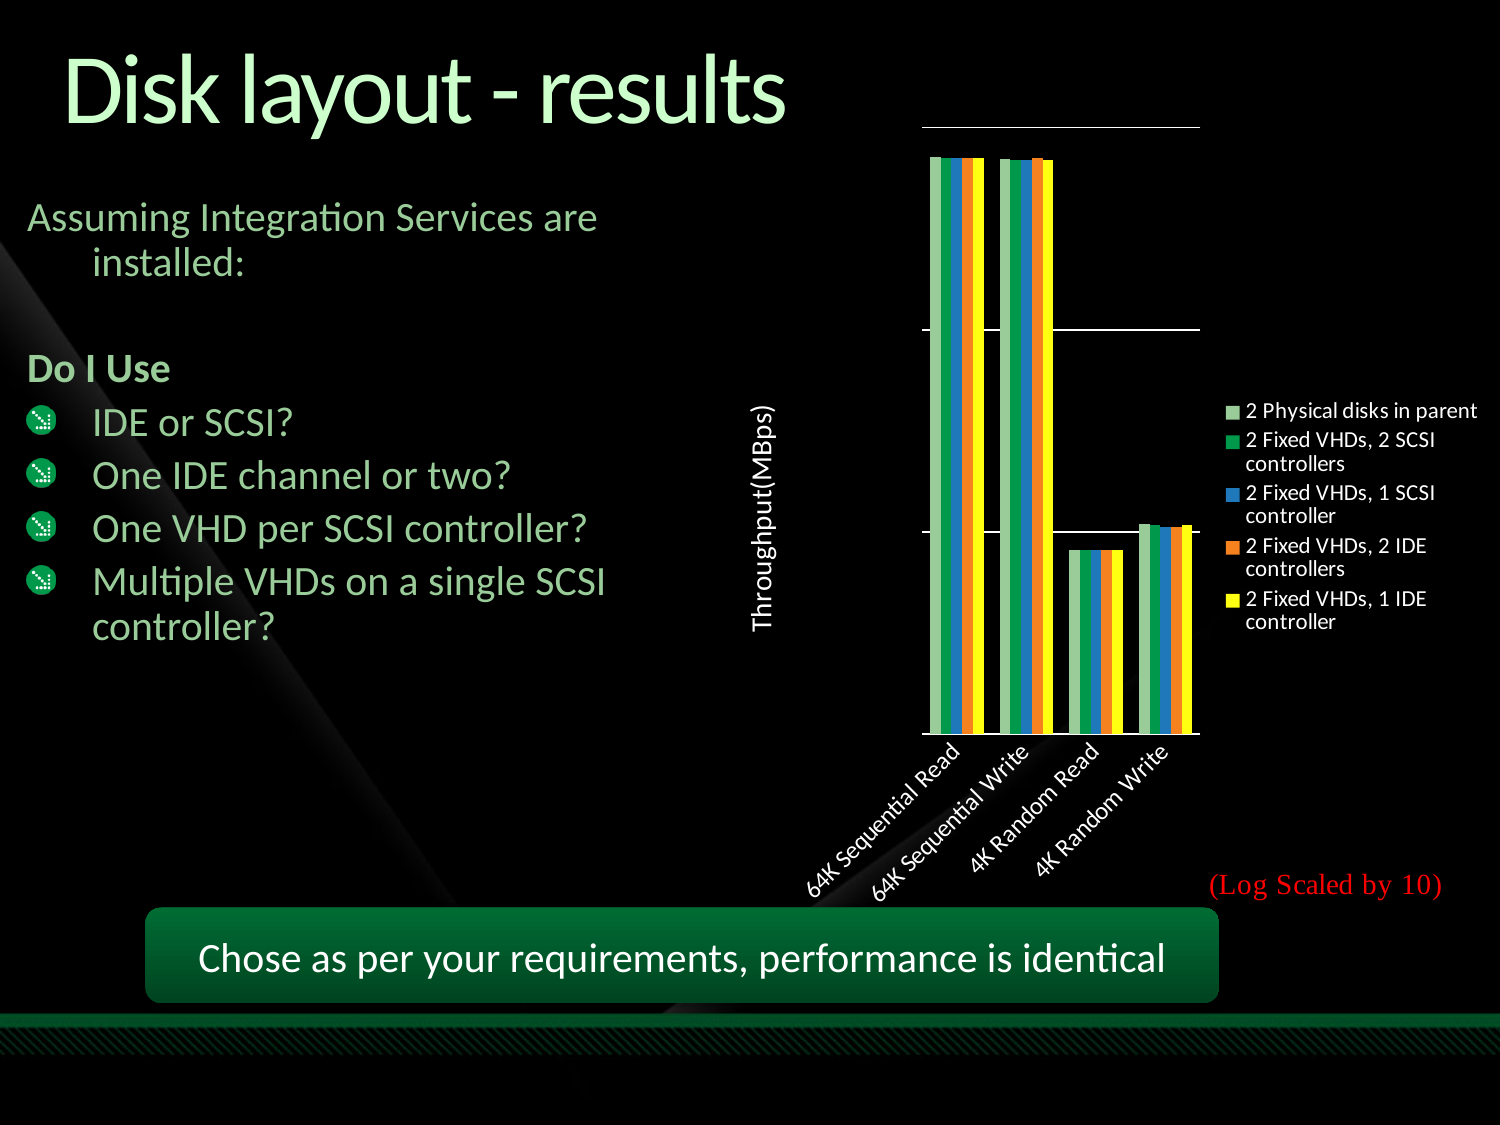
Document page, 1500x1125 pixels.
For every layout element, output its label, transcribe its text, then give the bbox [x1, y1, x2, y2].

text_box Chose as per your requirements, performance is identical [145, 907, 1220, 1004]
list Assuming Integration Services are installed: Do I Use IDE or SCSI? One IDE channel or two? One VHD per SCSI controller? Multiple VHDs on a single SCSI controller? [26, 195, 700, 955]
chart [713, 111, 1499, 926]
title Disk layout - results [62, 37, 1438, 147]
picture [0, 0, 1500, 1125]
